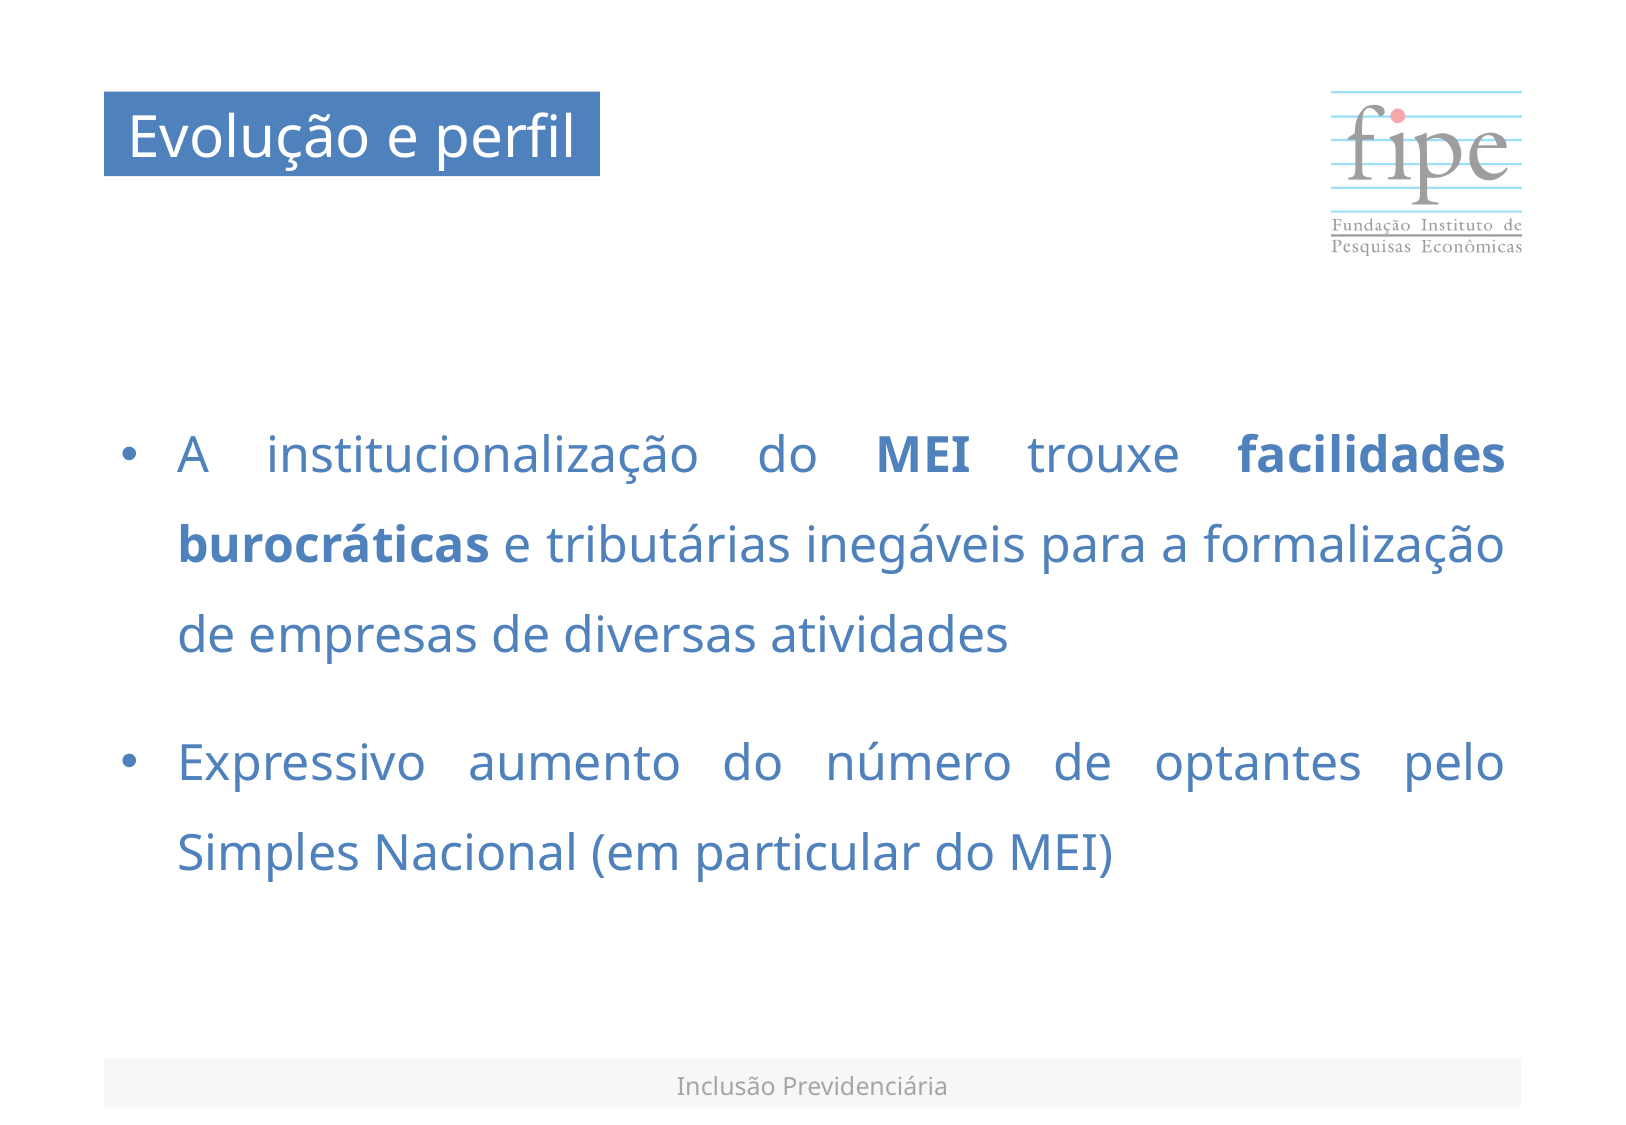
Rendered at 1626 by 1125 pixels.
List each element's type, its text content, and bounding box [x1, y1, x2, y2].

text_box Inclusão Previdenciária [104, 1058, 1522, 1108]
text_box Evolução e perfil [104, 91, 600, 177]
text_box A institucionalização do MEI trouxe facilidades burocráticas e tributárias inegáveis para a formalização de empresas de diversas atividades Expressivo aumento do número de optantes pelo Simples Nacional (em particular do MEI) [105, 385, 1522, 888]
